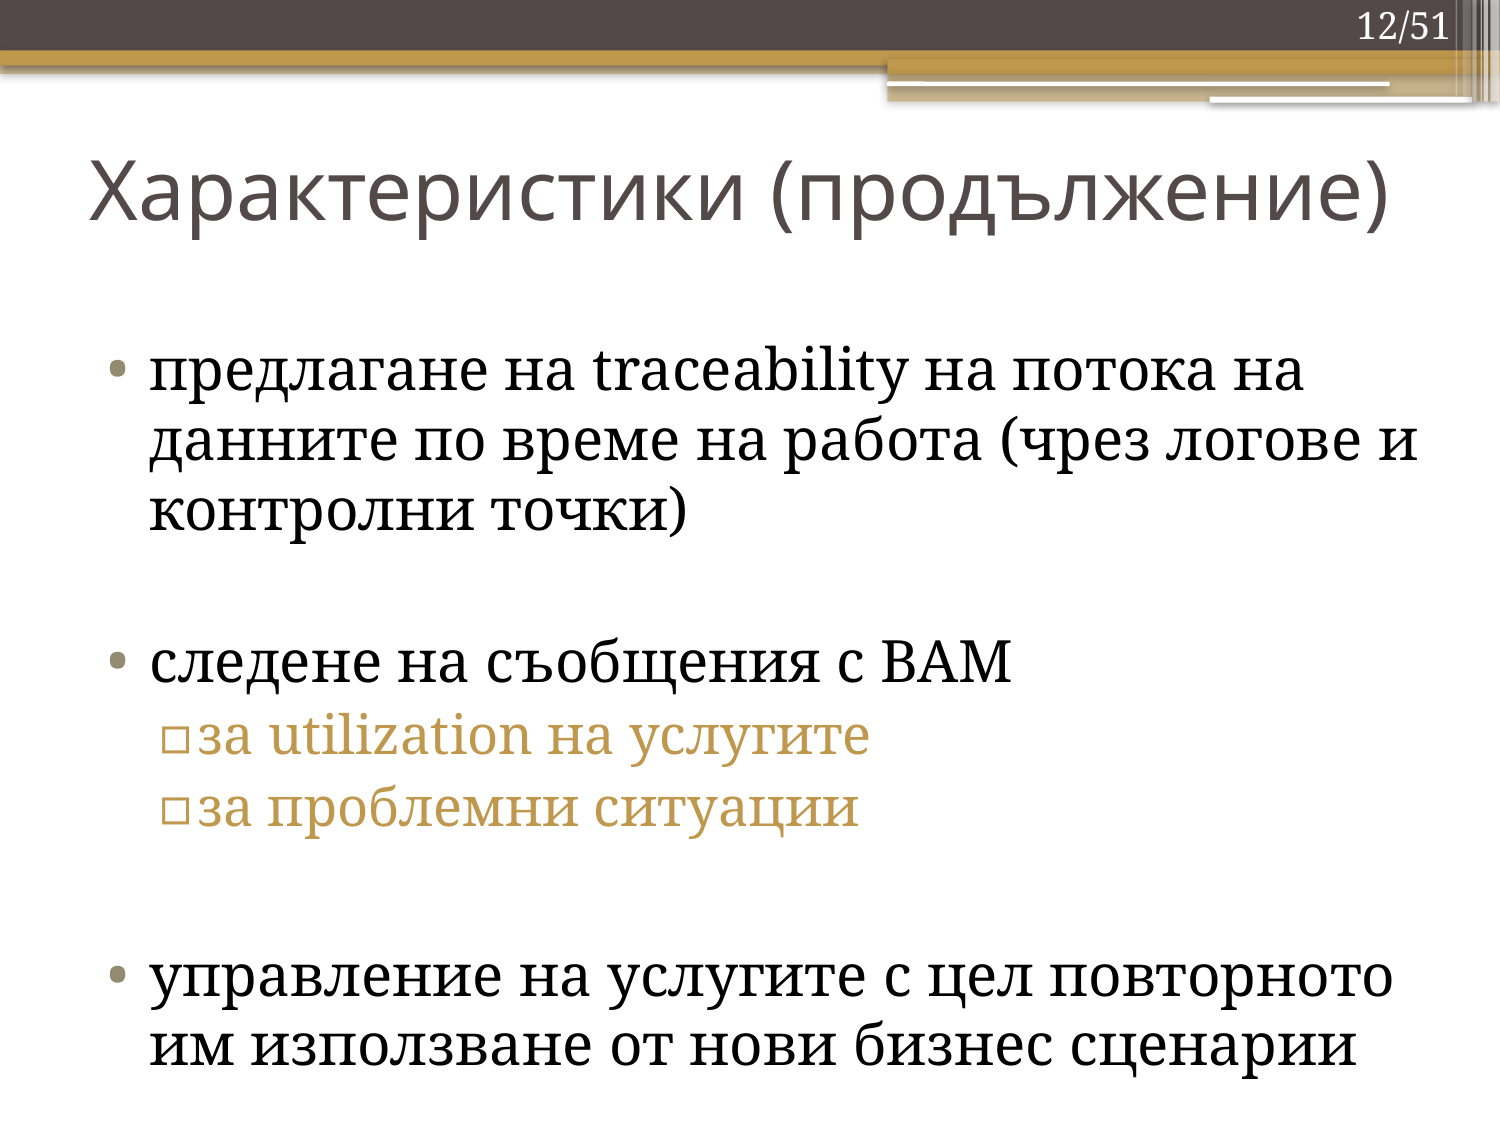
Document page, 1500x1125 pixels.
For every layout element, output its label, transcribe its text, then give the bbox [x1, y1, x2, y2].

list предлагане на traceability на потока на данните по време на работа (чрез логове и контролни точки) следене на съобщения с BAM за utilization на услугите за проблемни ситуации управление на услугите с цел повторното им използване от нови бизнес сценарии [75, 324, 1475, 1100]
slide_number 12/51 [1299, 0, 1466, 61]
title Характеристики (продължение) [75, 99, 1425, 275]
